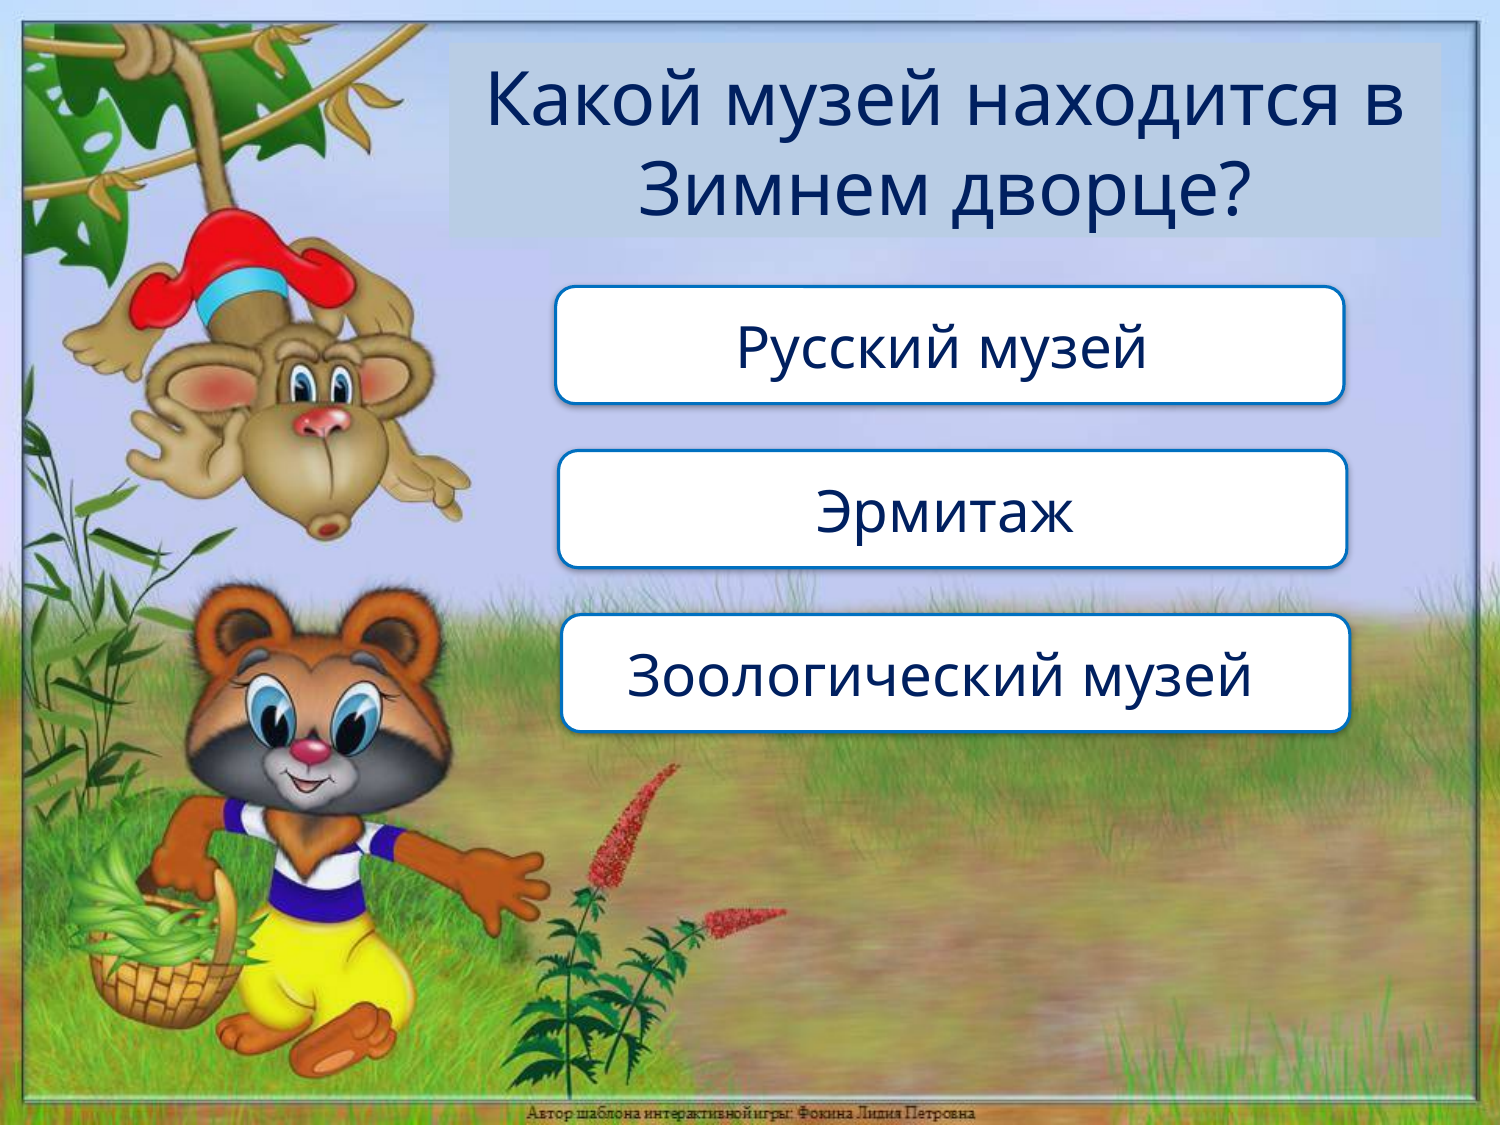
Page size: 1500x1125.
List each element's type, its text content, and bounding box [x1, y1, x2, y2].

text_box Русский музей [554, 285, 1345, 405]
text_box Эрмитаж [557, 449, 1348, 569]
text_box Зоологический музей [560, 613, 1351, 733]
text_box Какой музей находится в Зимнем дворце? [449, 42, 1442, 238]
picture [0, 0, 1500, 1125]
